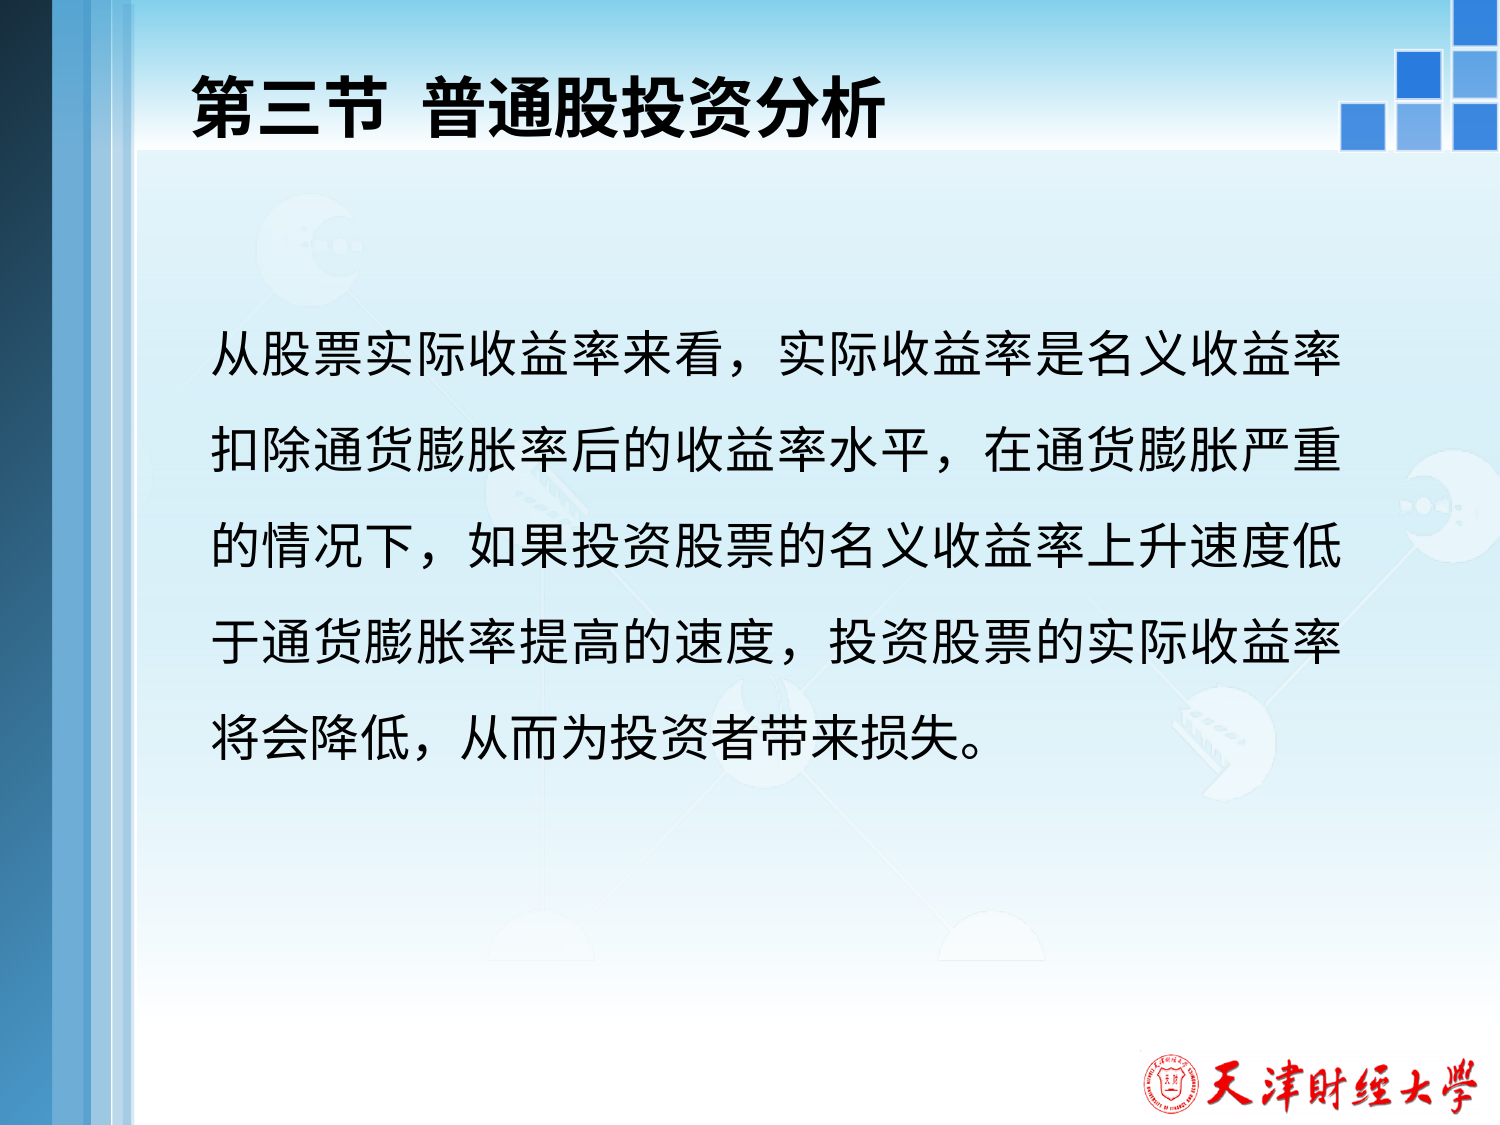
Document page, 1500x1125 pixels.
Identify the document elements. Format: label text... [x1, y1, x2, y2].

text_box 从股票实际收益率来看，实际收益率是名义收益率扣除通货膨胀率后的收益率水平，在通货膨胀严重的情况下，如果投资股票的名义收益率上升速度低于通货膨胀率提高的速度，投资股票的实际收益率将会降低，从而为投资者带来损失。 [195, 278, 1358, 774]
picture [1131, 1049, 1500, 1119]
title 第三节 普通股投资分析 [174, 75, 1175, 138]
picture [132, 150, 1500, 965]
